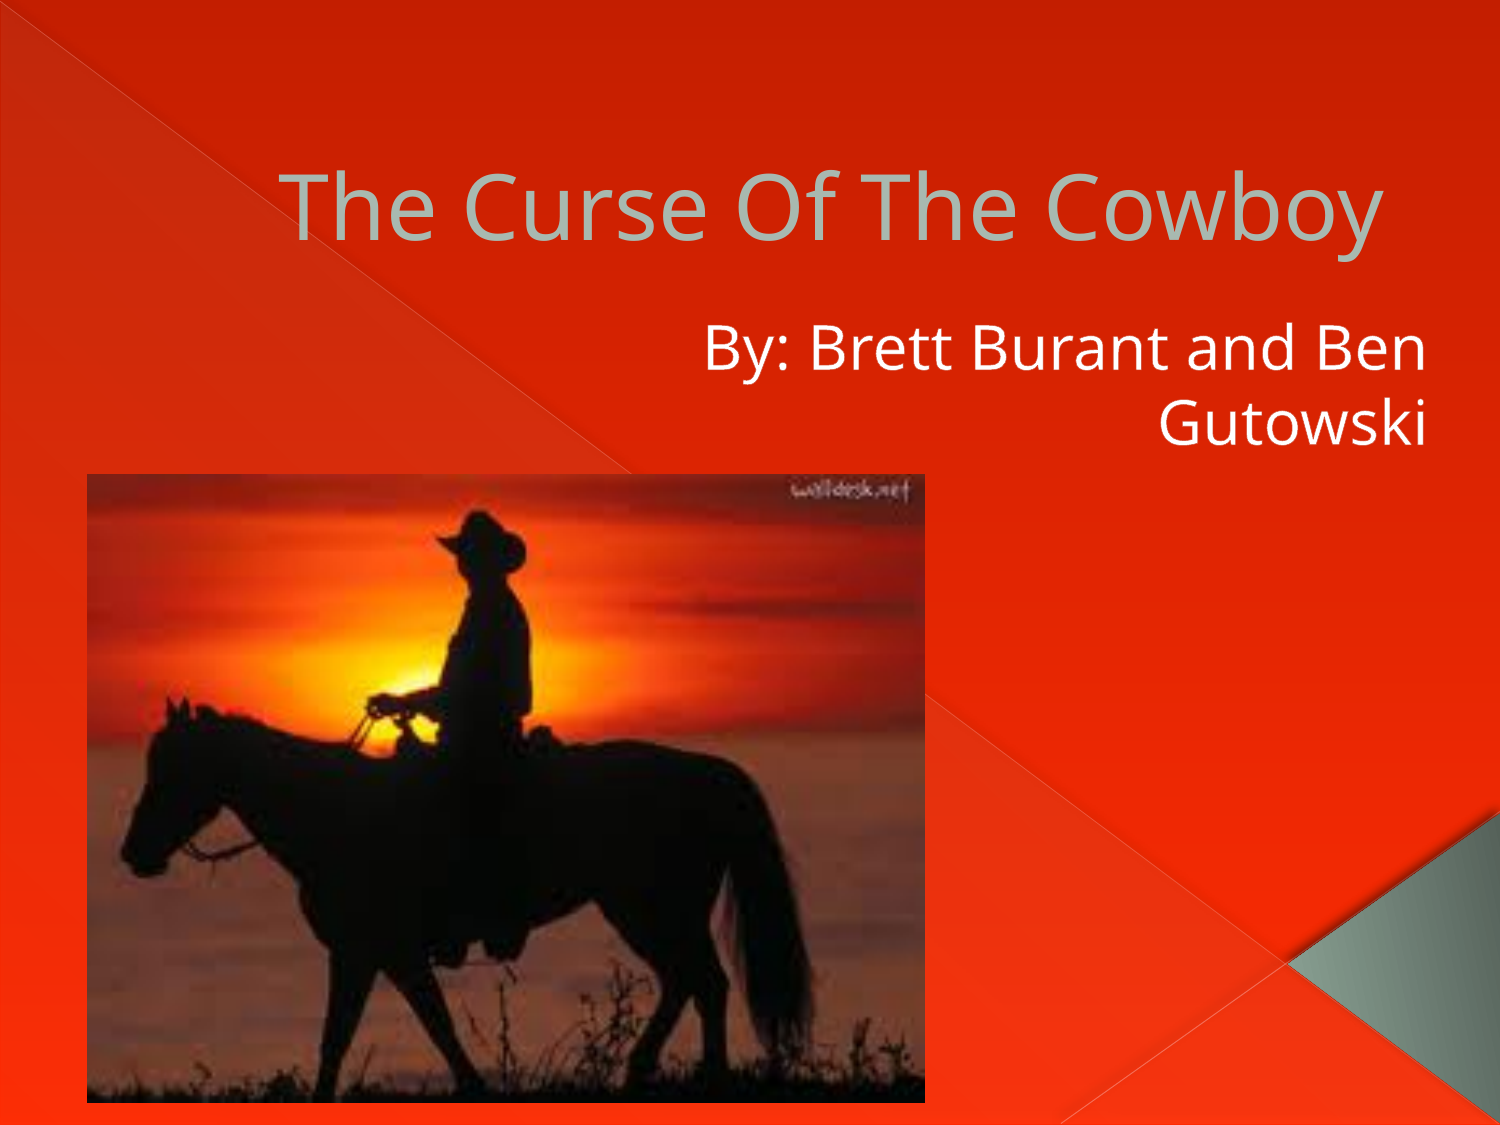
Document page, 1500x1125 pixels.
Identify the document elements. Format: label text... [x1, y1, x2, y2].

picture [87, 474, 926, 1103]
subtitle By: Brett Burant and Ben Gutowski [399, 299, 1450, 588]
title The Curse Of The Cowboy [125, 24, 1400, 267]
